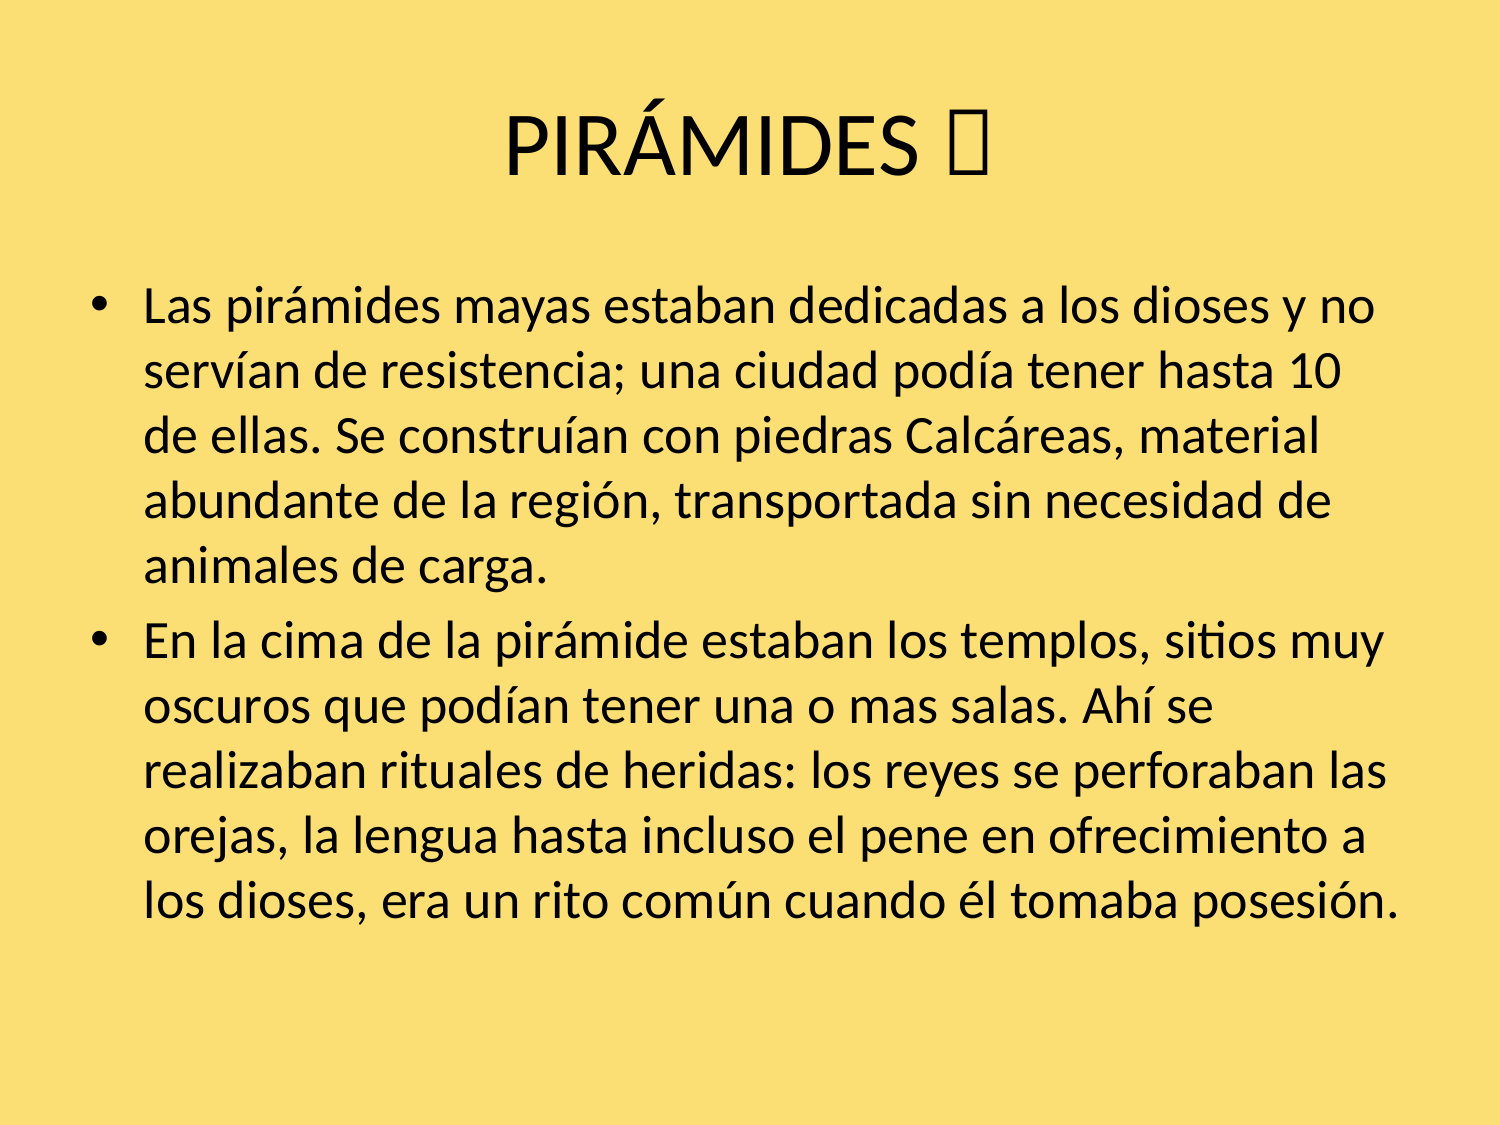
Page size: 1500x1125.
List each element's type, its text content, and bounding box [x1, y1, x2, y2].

list Las pirámides mayas estaban dedicadas a los dioses y no servían de resistencia; una ciudad podía tener hasta 10 de ellas. Se construían con piedras Calcáreas, material abundante de la región, transportada sin necesidad de animales de carga. En la cima de la pirámide estaban los templos, sitios muy oscuros que podían tener una o mas salas. Ahí se realizaban rituales de heridas: los reyes se perforaban las orejas, la lengua hasta incluso el pene en ofrecimiento a los dioses, era un rito común cuando él tomaba posesión. [75, 262, 1425, 1005]
title PIRÁMIDES  [75, 45, 1425, 233]
